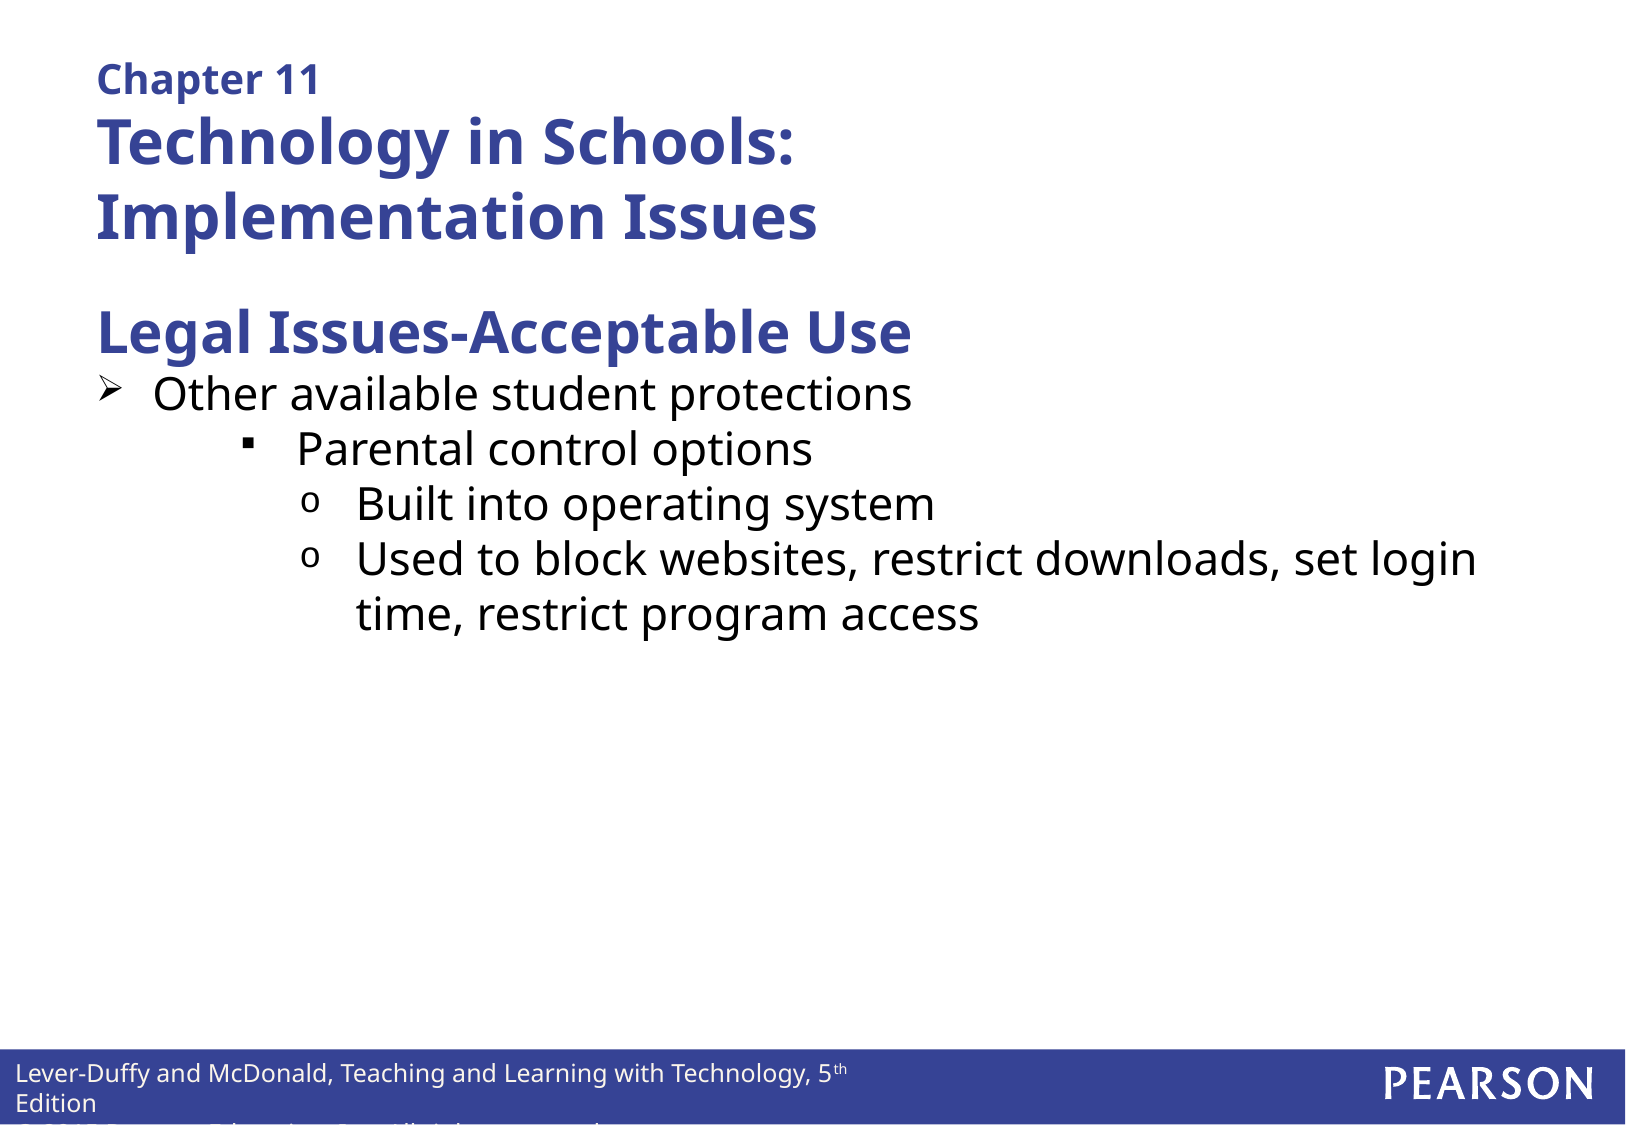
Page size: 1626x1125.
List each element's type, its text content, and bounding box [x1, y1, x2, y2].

list Legal Issues-Acceptable Use Other available student protections Parental control options Built into operating system Used to block websites, restrict downloads, set login time, restrict program access [81, 287, 1544, 1005]
title Chapter 11 Technology in Schools: Implementation Issues [81, 45, 1544, 233]
